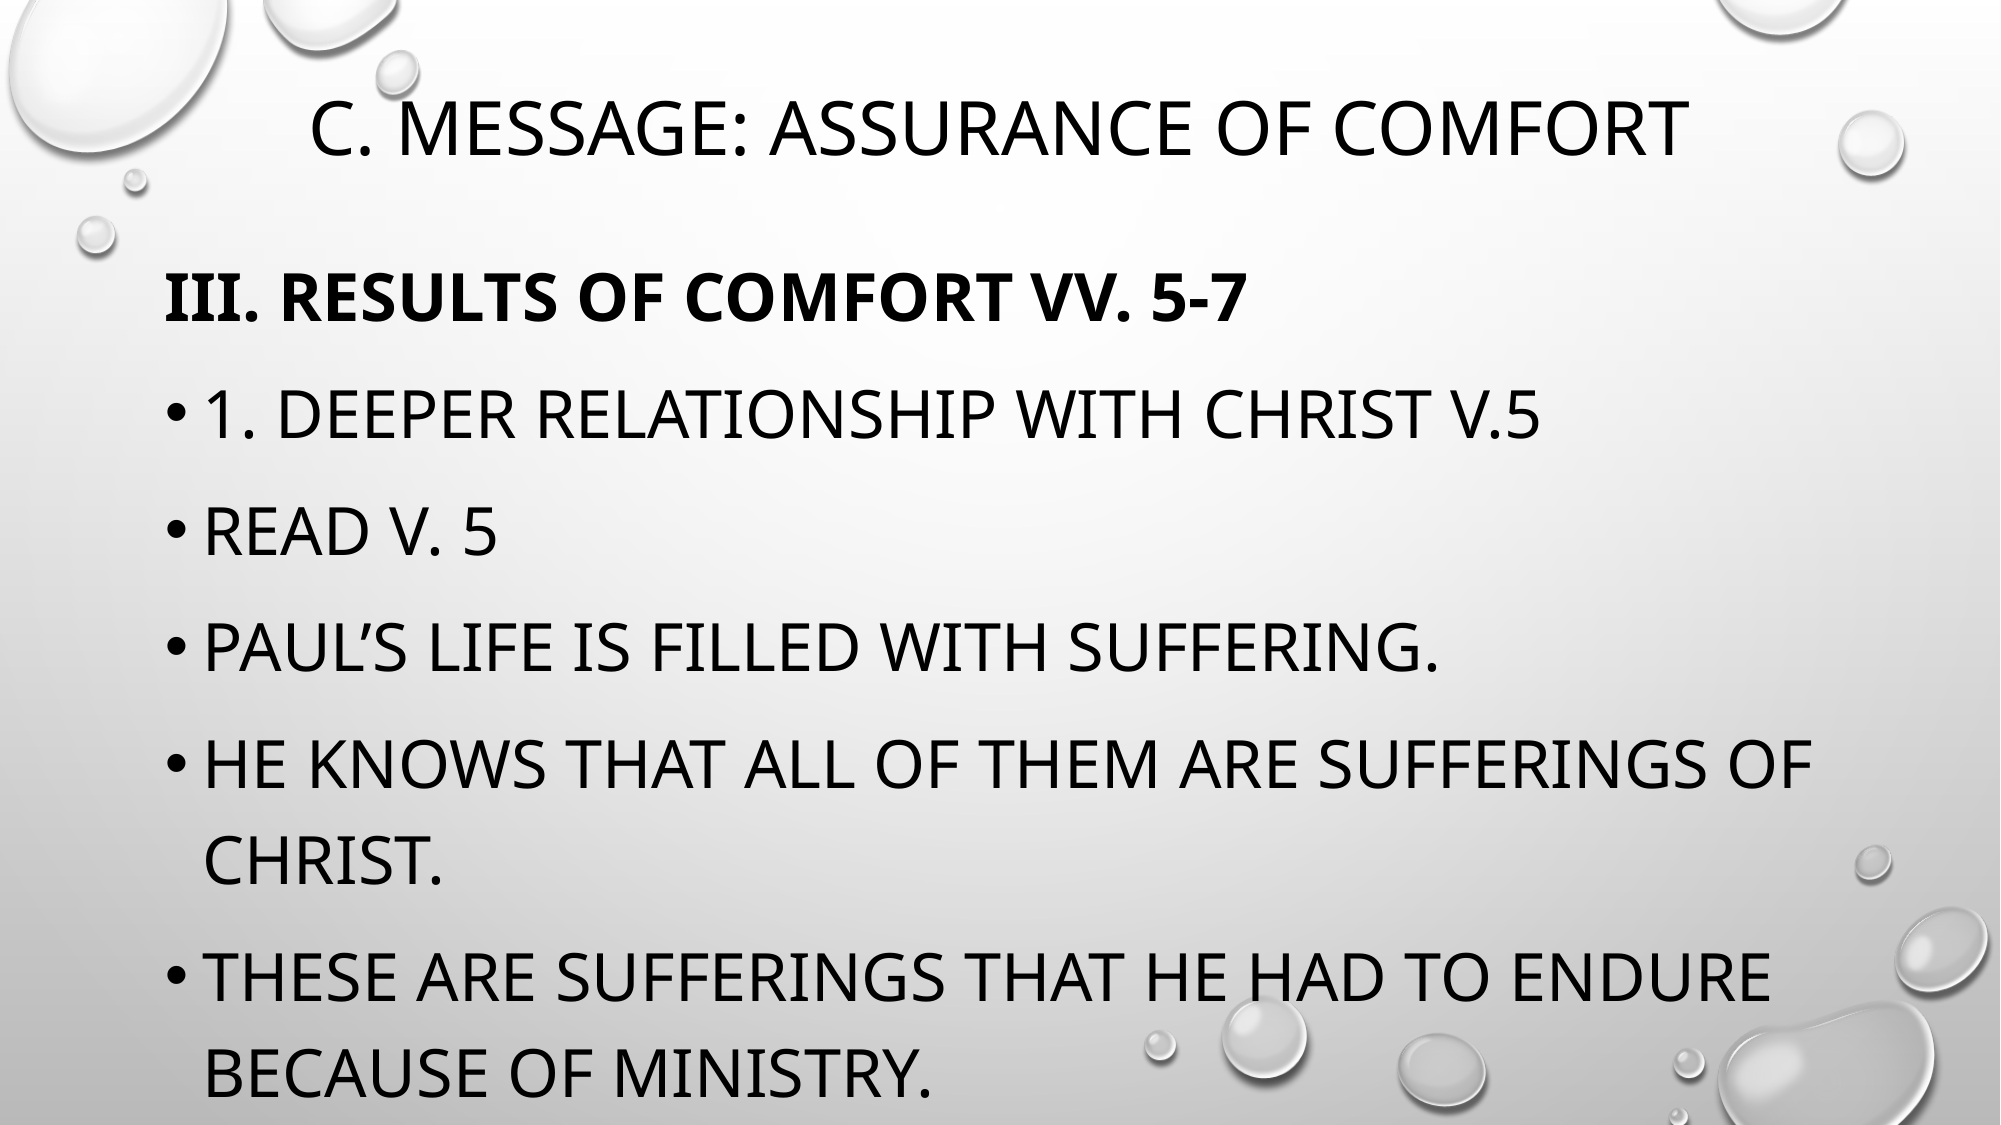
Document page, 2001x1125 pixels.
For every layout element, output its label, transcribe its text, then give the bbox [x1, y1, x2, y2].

title c. message: assurance of comfort [149, 0, 1850, 231]
picture [0, 0, 2000, 1125]
list III. results of comfort vv. 5-7 1. deeper relationship with christ v.5 Read v. 5 Paul’s life is filled with suffering. He knows that all of them are sufferings of christ. These are sufferings that he had to endure because of ministry. [149, 231, 1962, 794]
